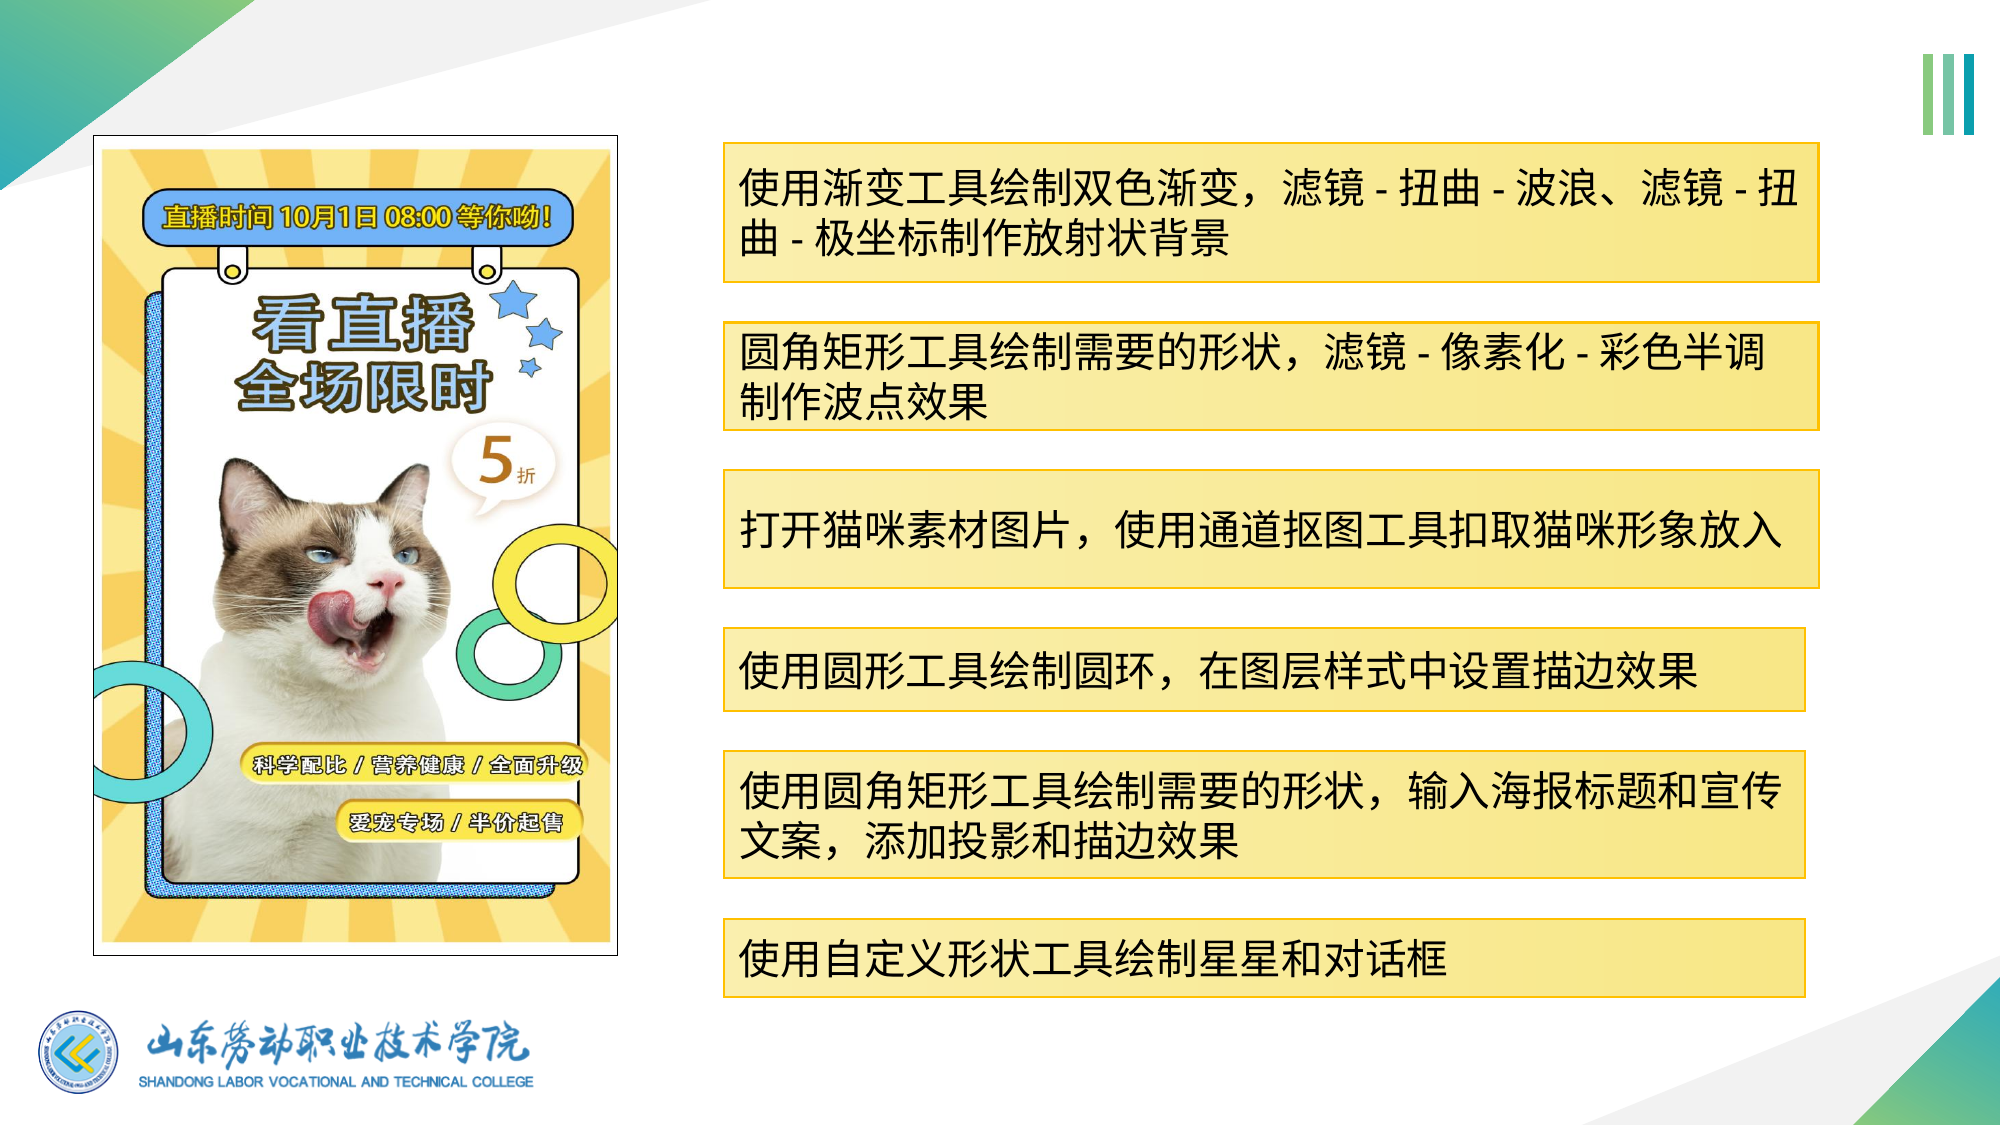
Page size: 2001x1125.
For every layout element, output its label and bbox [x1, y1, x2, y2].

text_box [0, 0, 2000, 1125]
picture [93, 135, 618, 956]
picture [38, 1010, 550, 1094]
text_box [1928, 54, 1969, 136]
